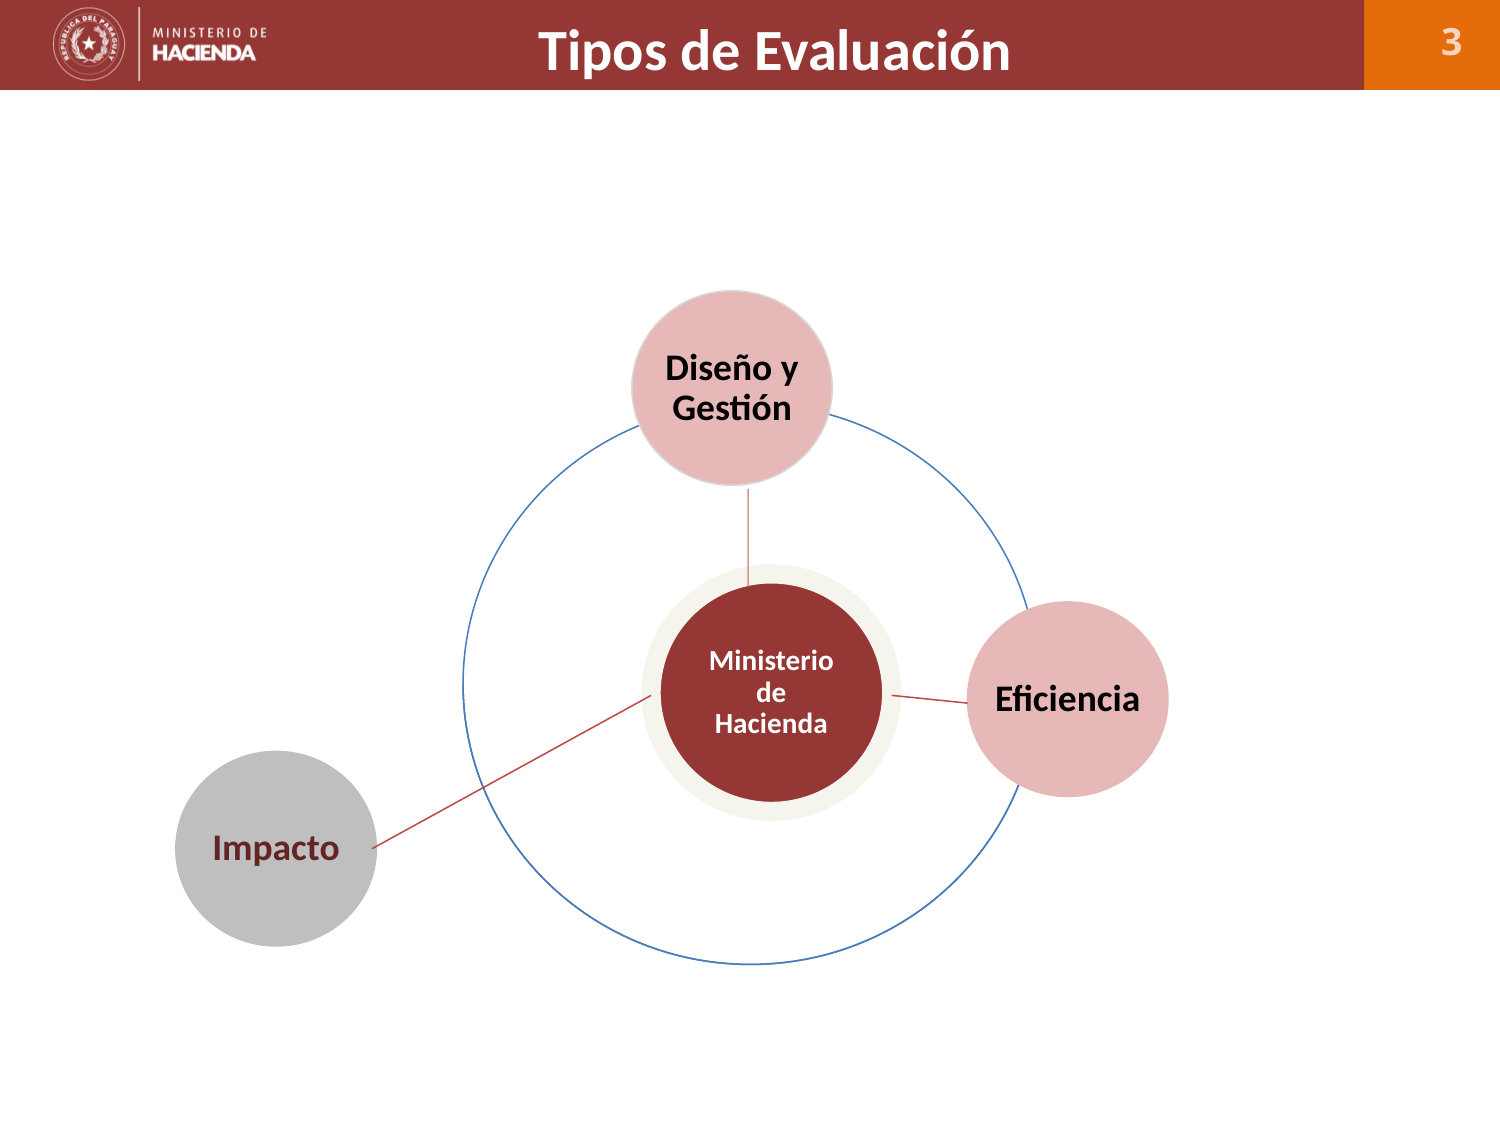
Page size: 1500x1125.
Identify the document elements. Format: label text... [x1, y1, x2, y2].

title Tipos de Evaluación [100, 0, 1451, 95]
slide_number 3 [1451, 13, 1478, 74]
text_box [175, 290, 1169, 965]
picture [53, 7, 100, 81]
